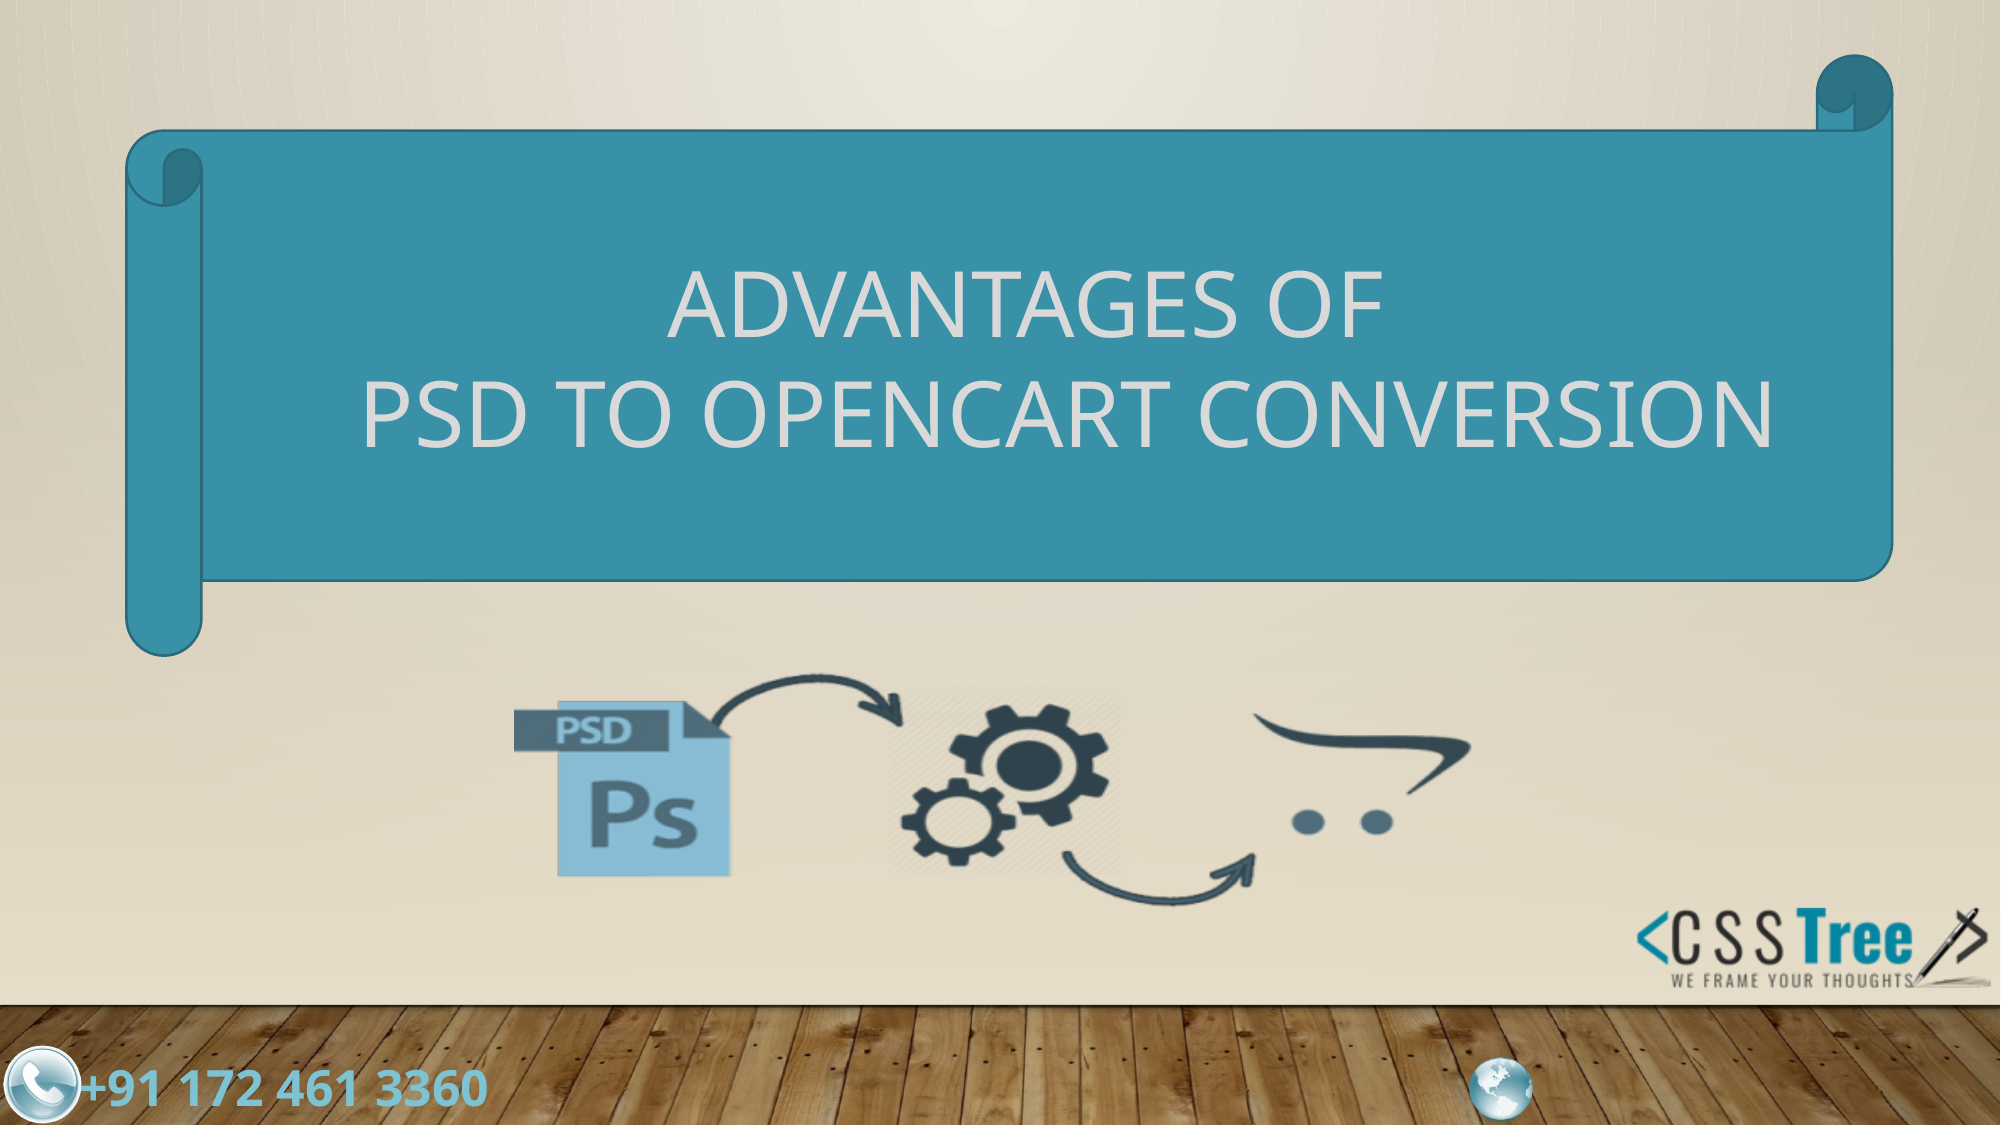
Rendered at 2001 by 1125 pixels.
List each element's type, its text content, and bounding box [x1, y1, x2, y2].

title [111, 27, 1897, 445]
picture [0, 516, 2000, 1125]
text_box +91 172 461 3360 [85, 1049, 504, 1124]
text_box ADVANTAGES OF PSD TO OPENCART CONVERSION [125, 54, 1894, 657]
picture [1632, 901, 2000, 997]
text_box http://css-tree.com/ [1526, 1049, 2000, 1125]
